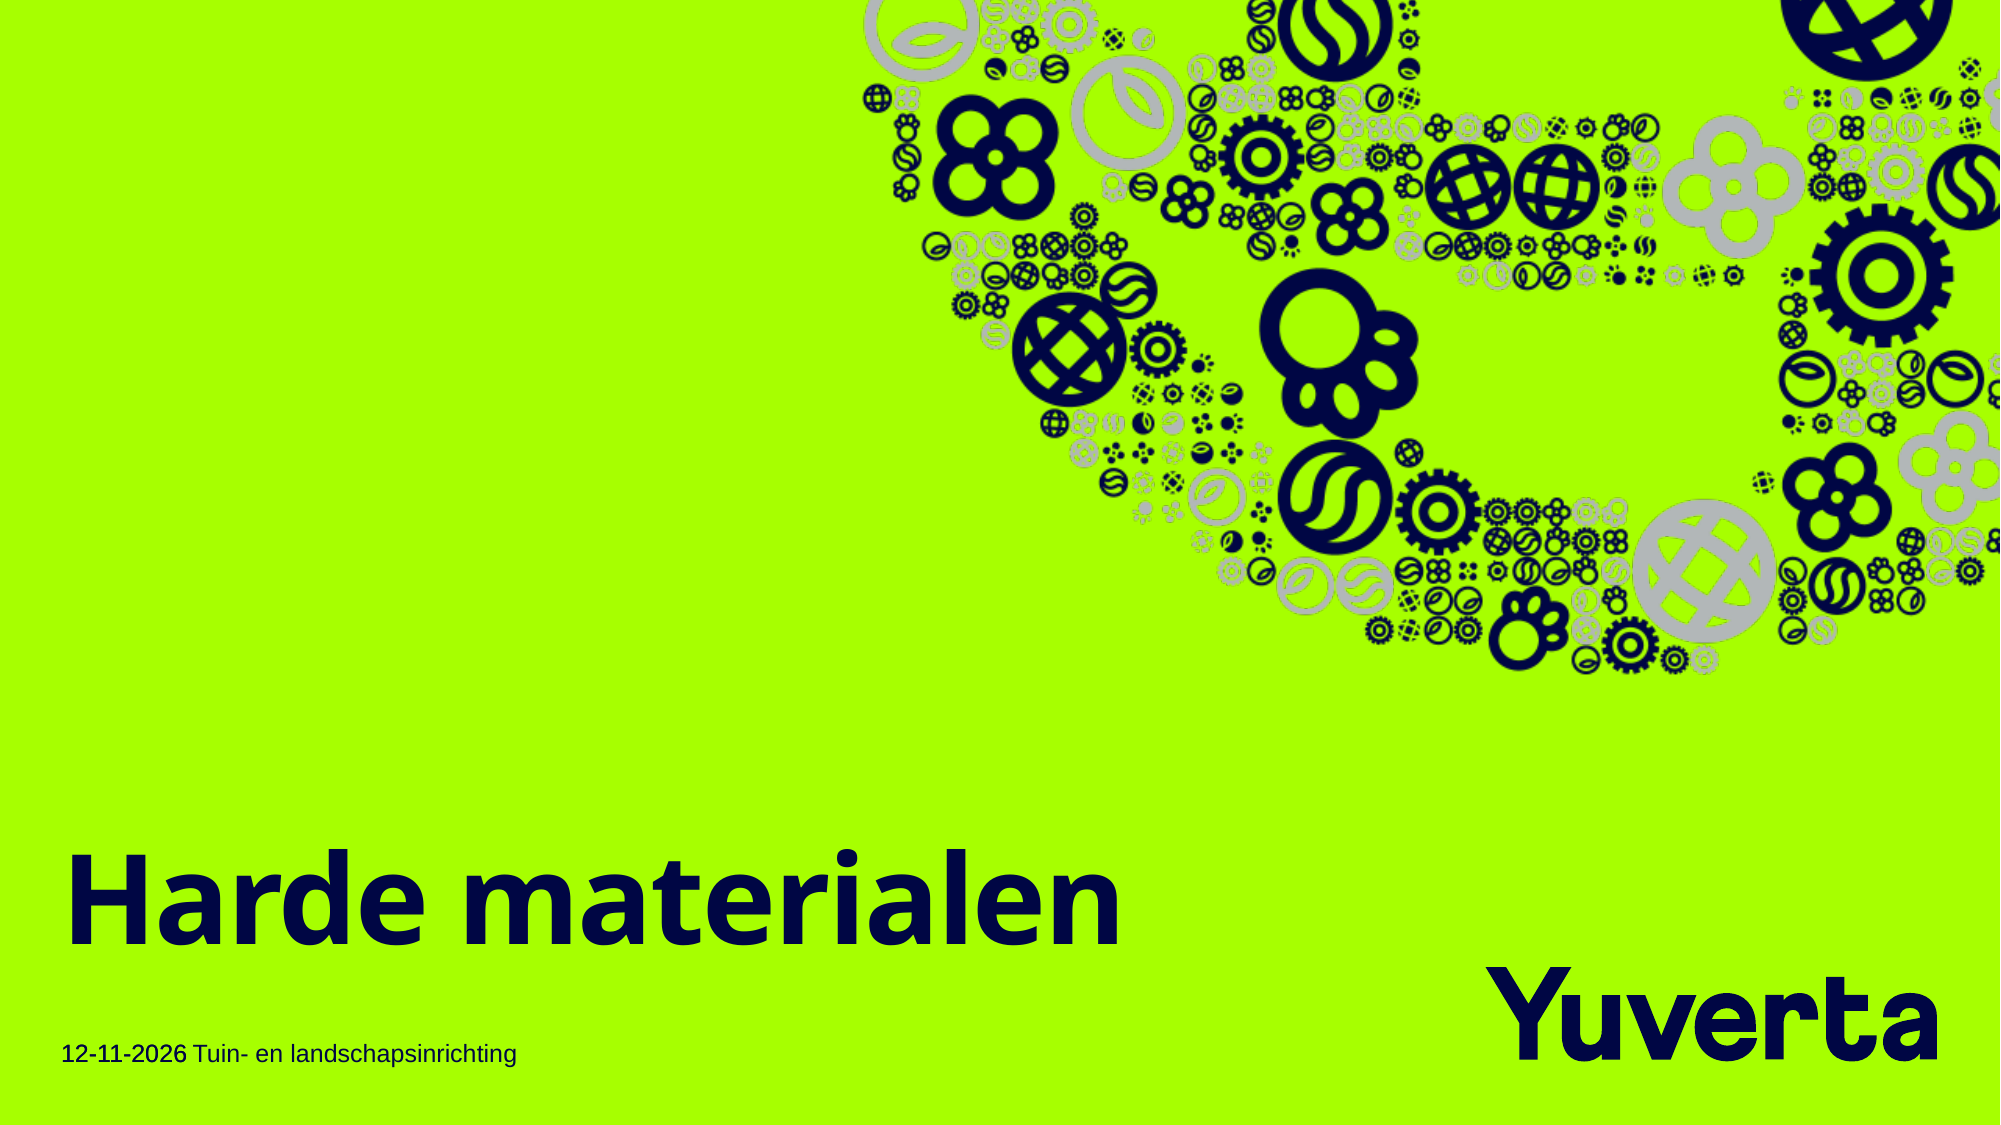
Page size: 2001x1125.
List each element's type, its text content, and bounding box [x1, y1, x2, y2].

picture [0, 0, 2000, 1125]
footer Tuin- en landschapsinrichting [193, 1037, 1000, 1073]
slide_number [60, 1037, 193, 1073]
title Harde materialen [60, 562, 1485, 970]
